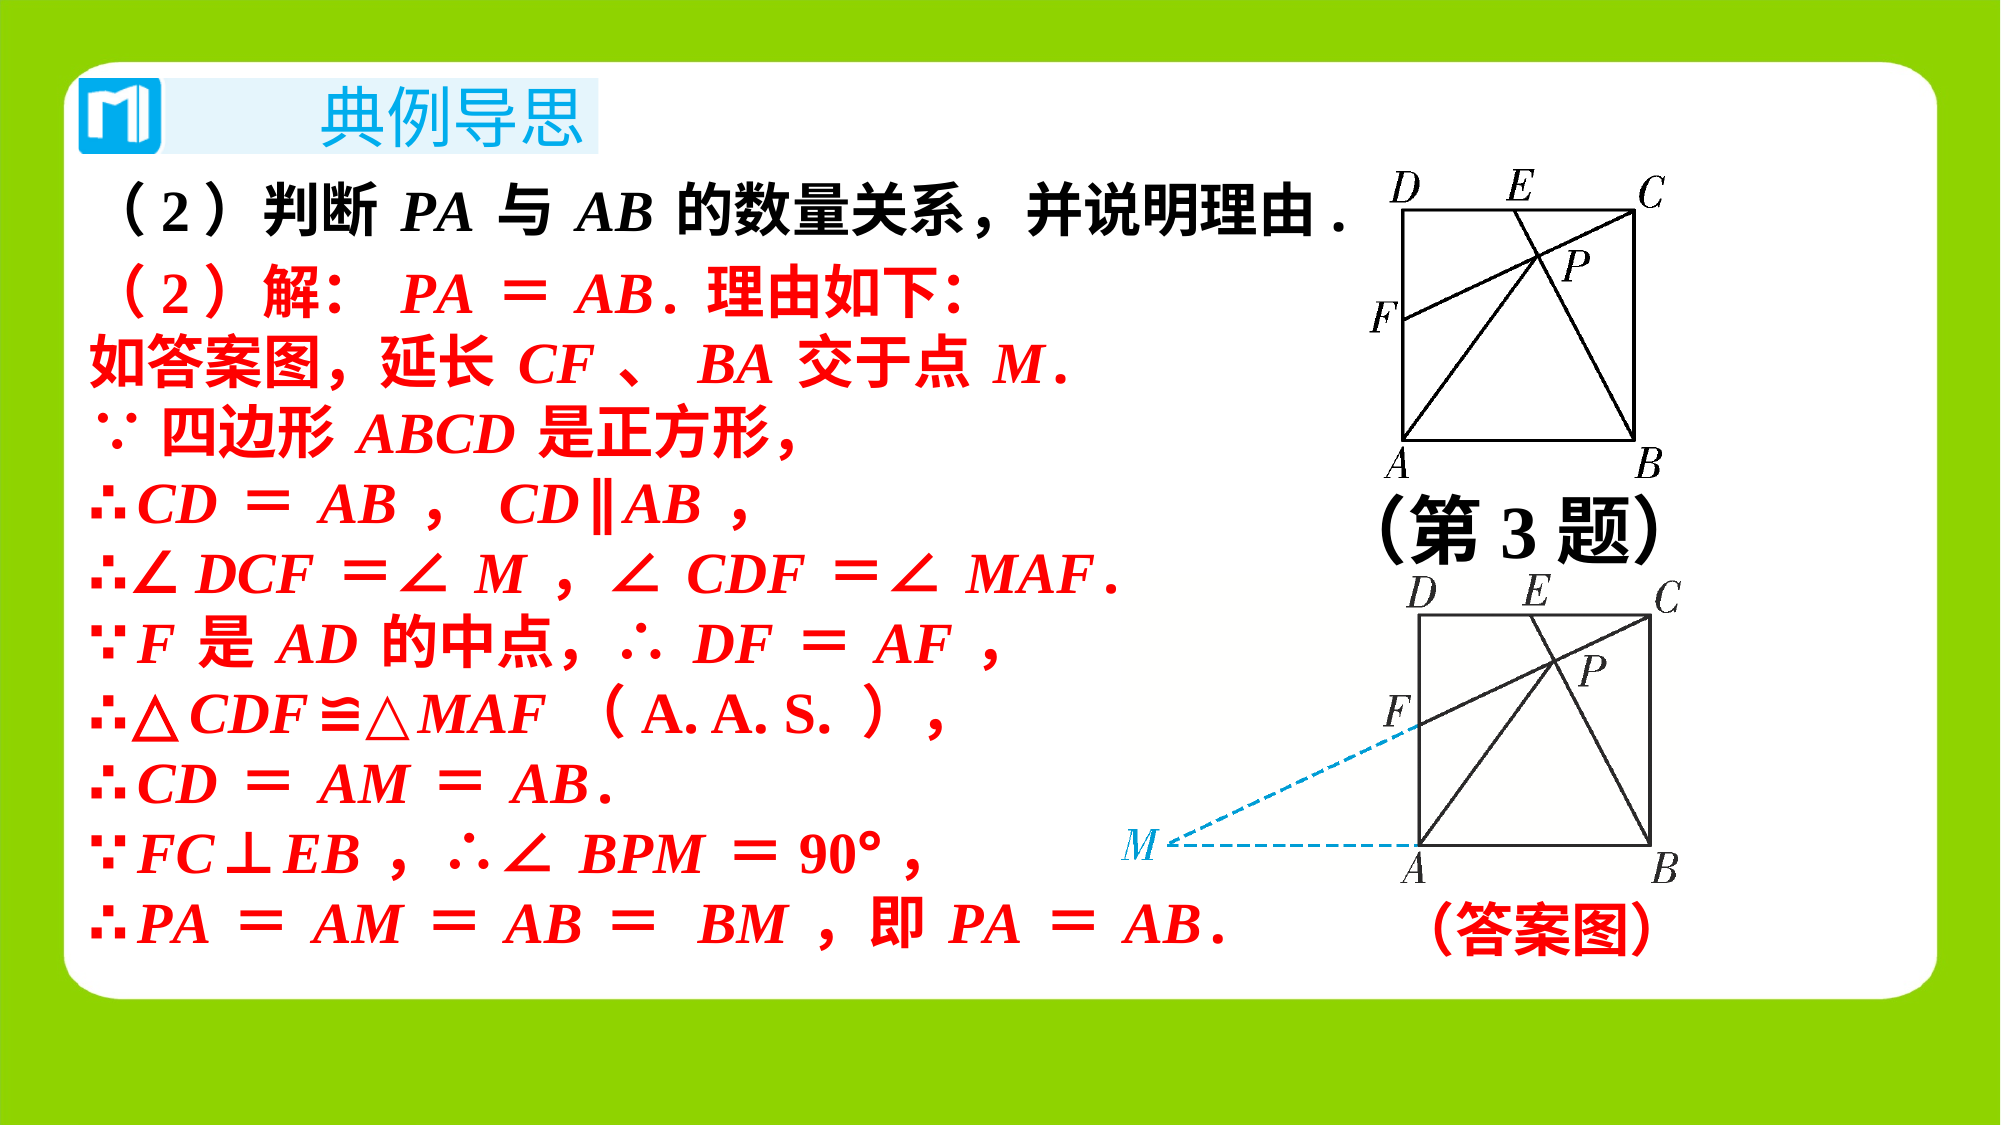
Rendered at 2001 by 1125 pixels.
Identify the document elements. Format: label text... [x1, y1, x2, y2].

text_box （2）判断PA与AB的数量关系，并说明理由. [88, 172, 1348, 264]
text_box （答案图） [1352, 893, 1733, 985]
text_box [1348, 168, 1691, 575]
picture [0, 0, 2001, 1125]
